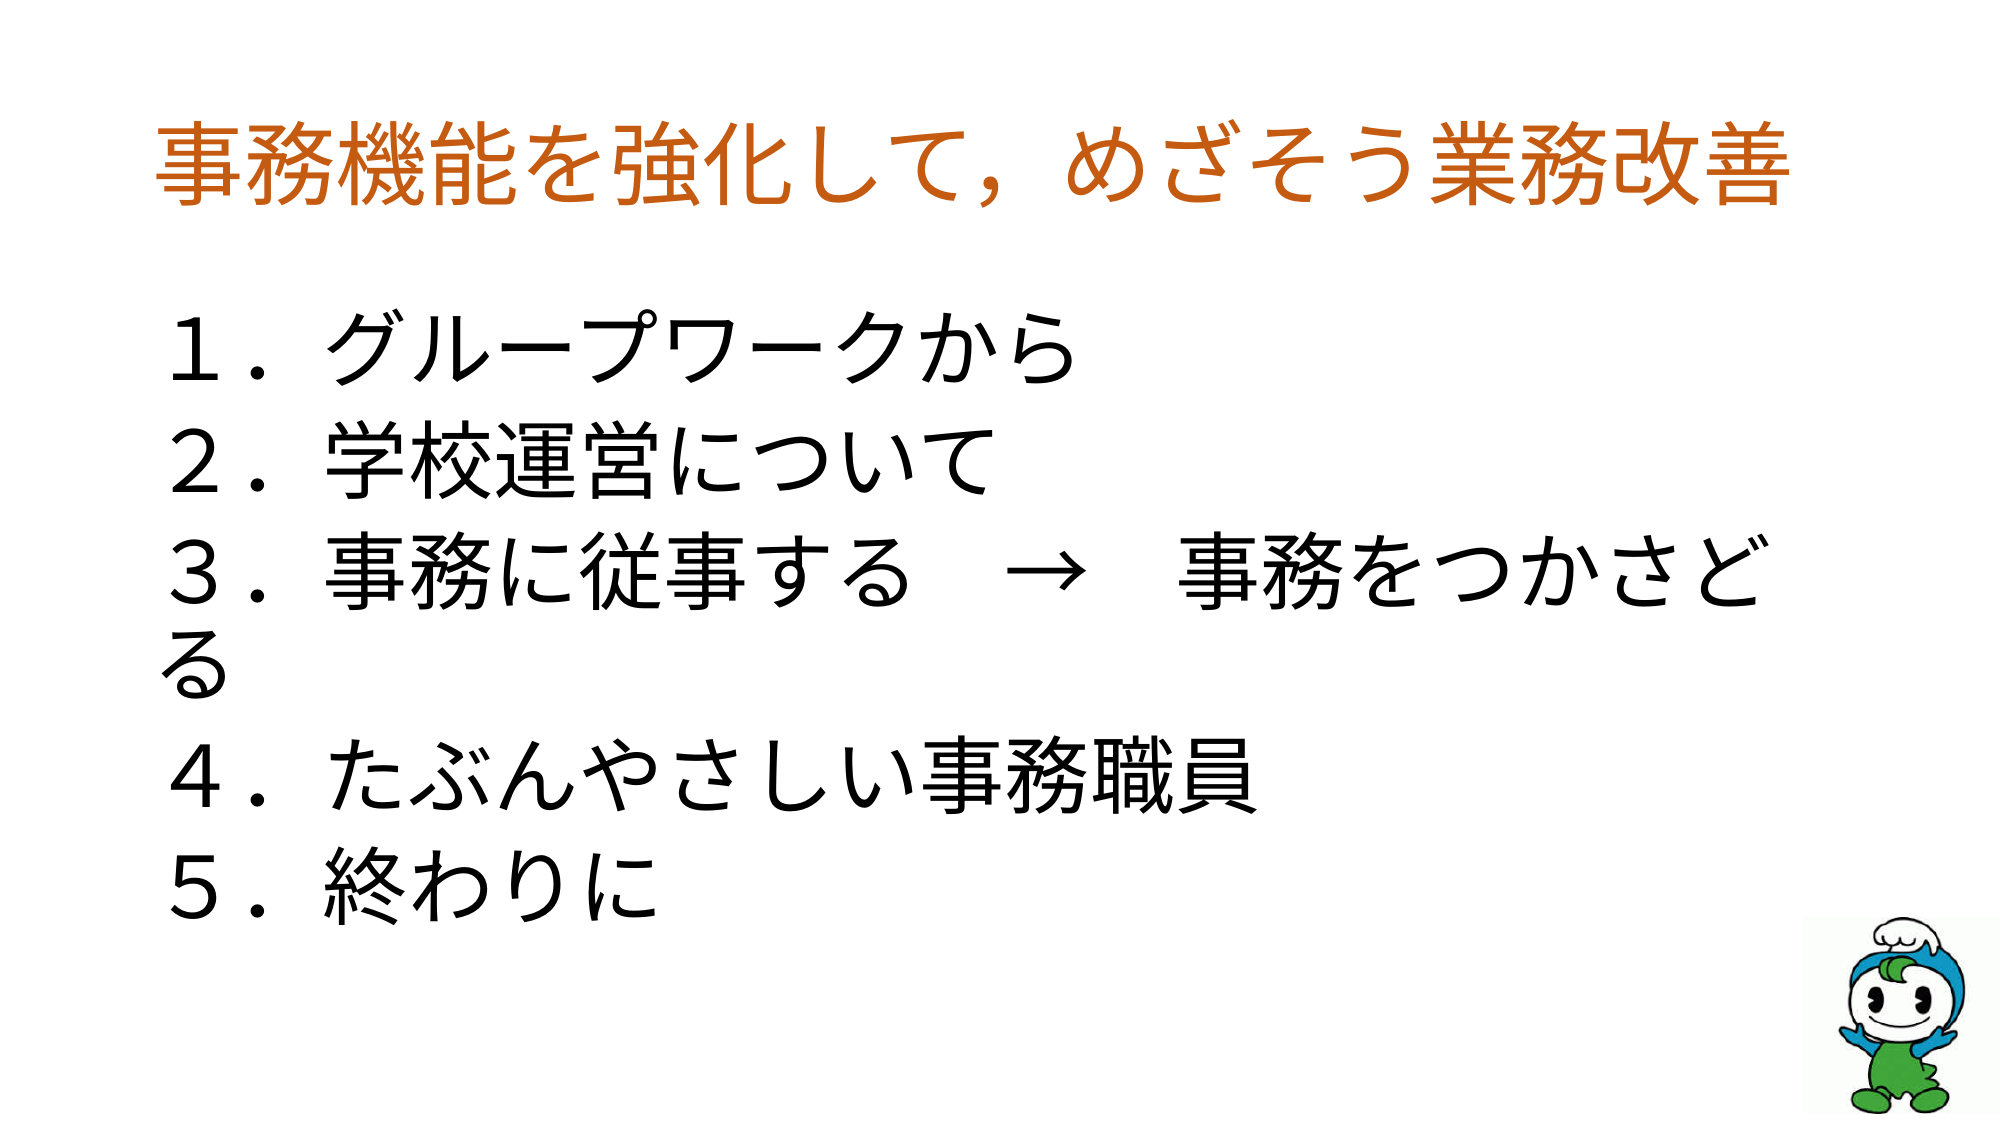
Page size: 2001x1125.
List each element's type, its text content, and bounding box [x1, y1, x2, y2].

title 事務機能を強化して，めざそう業務改善 [137, 59, 1863, 278]
picture [1803, 917, 2000, 1114]
list １．グループワークから ２．学校運営について ３．事務に従事する → 事務をつかさどる ４．たぶんやさしい事務職員 ５．終わりに [137, 299, 1863, 950]
